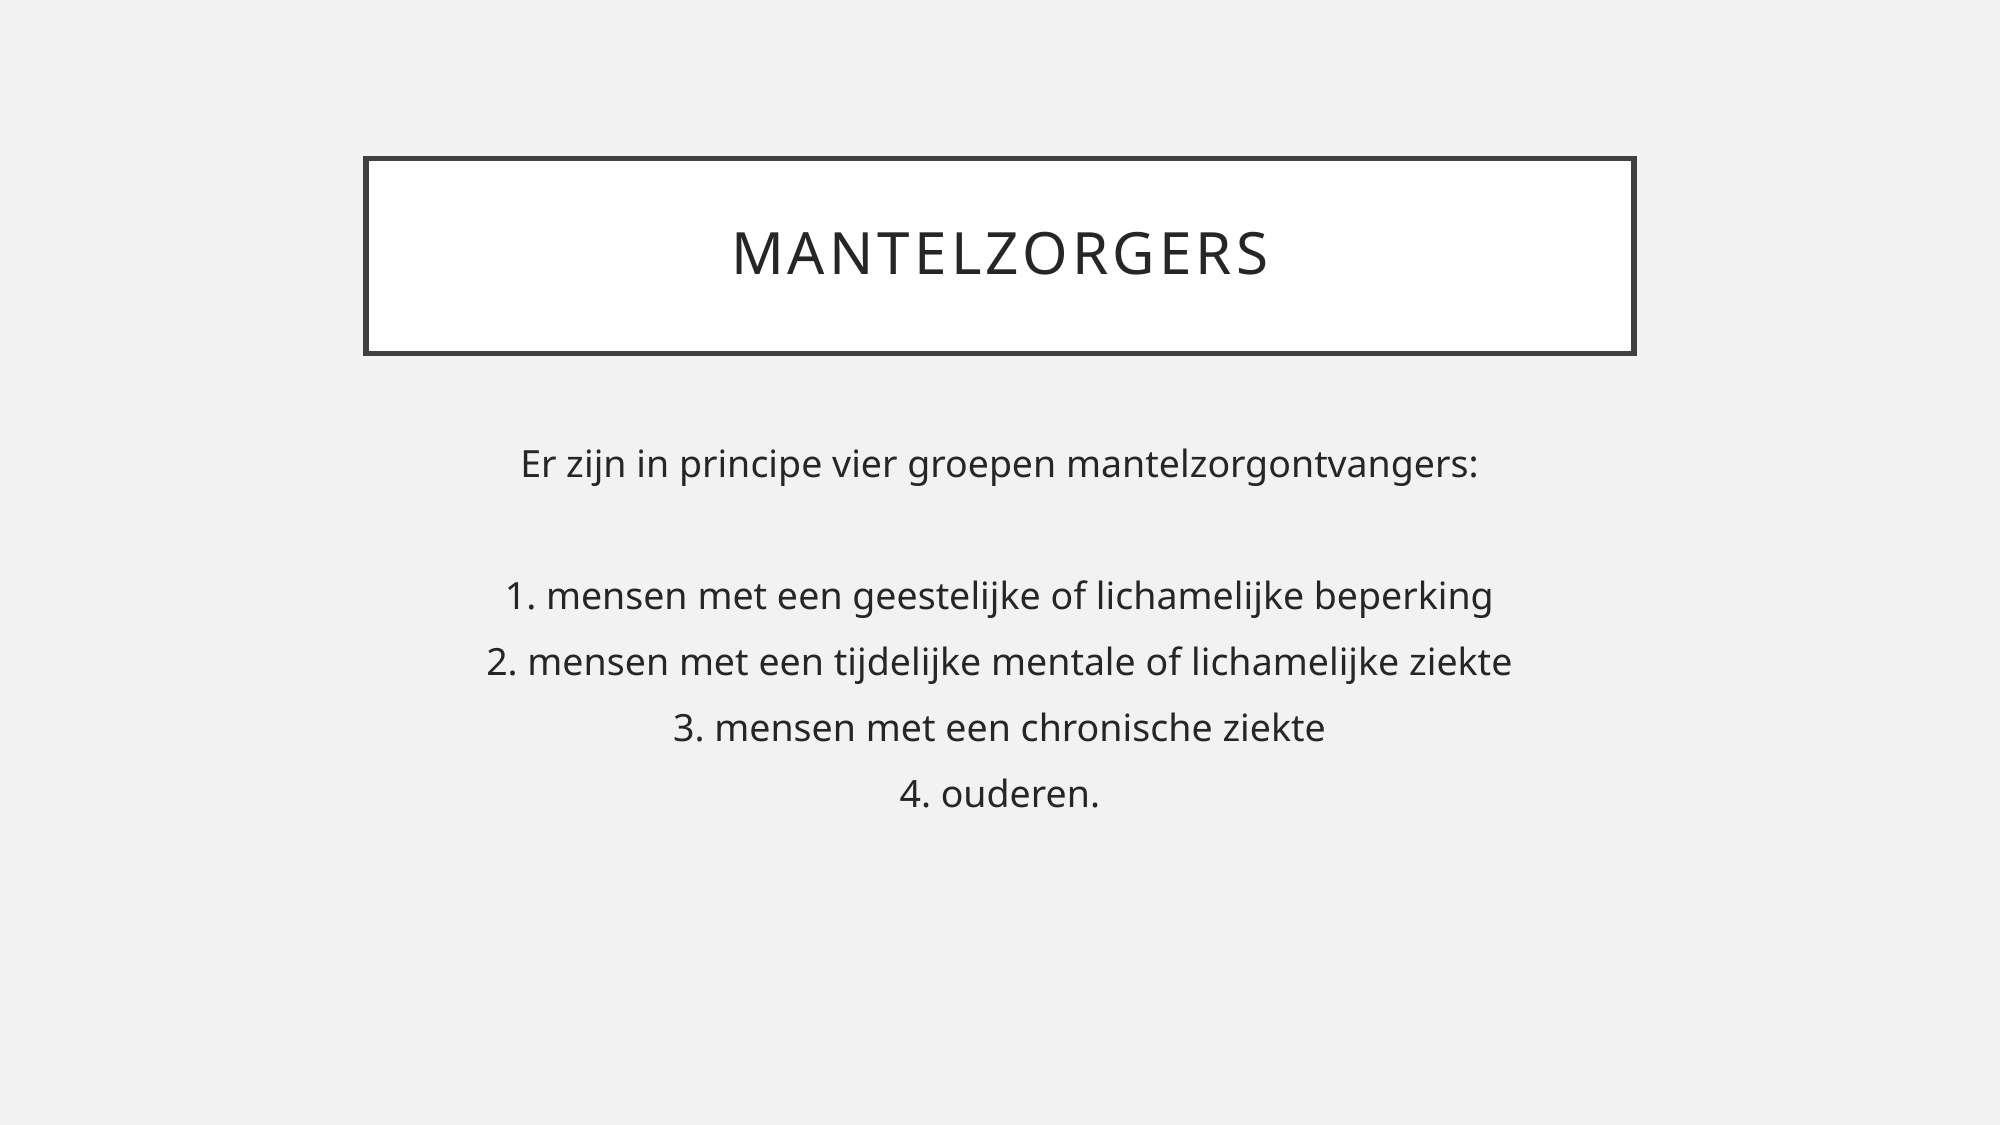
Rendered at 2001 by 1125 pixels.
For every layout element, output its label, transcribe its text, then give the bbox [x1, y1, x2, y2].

title mantelzorgers [363, 156, 1637, 356]
list Er zijn in principe vier groepen mantelzorgontvangers: 1. mensen met een geestelijke of lichamelijke beperking 2. mensen met een tijdelijke mentale of lichamelijke ziekte 3. mensen met een chronische ziekte 4. ouderen. [366, 432, 1634, 942]
